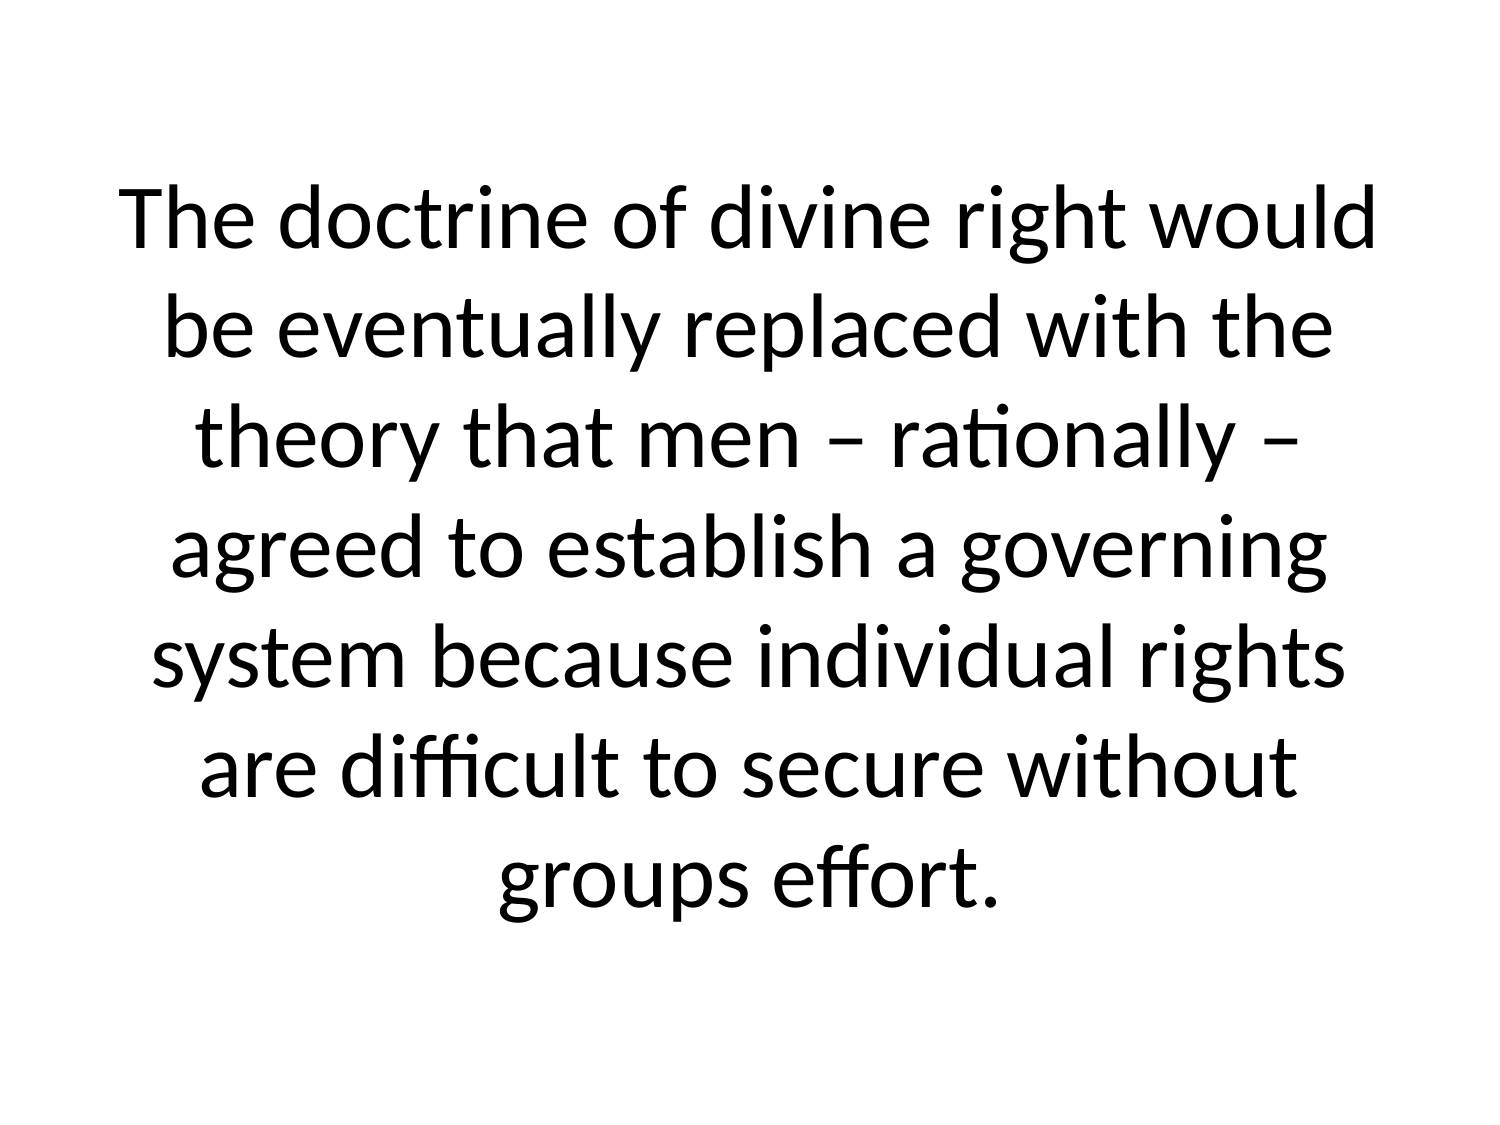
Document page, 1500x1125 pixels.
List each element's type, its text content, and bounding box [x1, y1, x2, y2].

title The doctrine of divine right would be eventually replaced with the theory that men – rationally – agreed to establish a governing system because individual rights are difficult to secure without groups effort. [74, 44, 1426, 1038]
